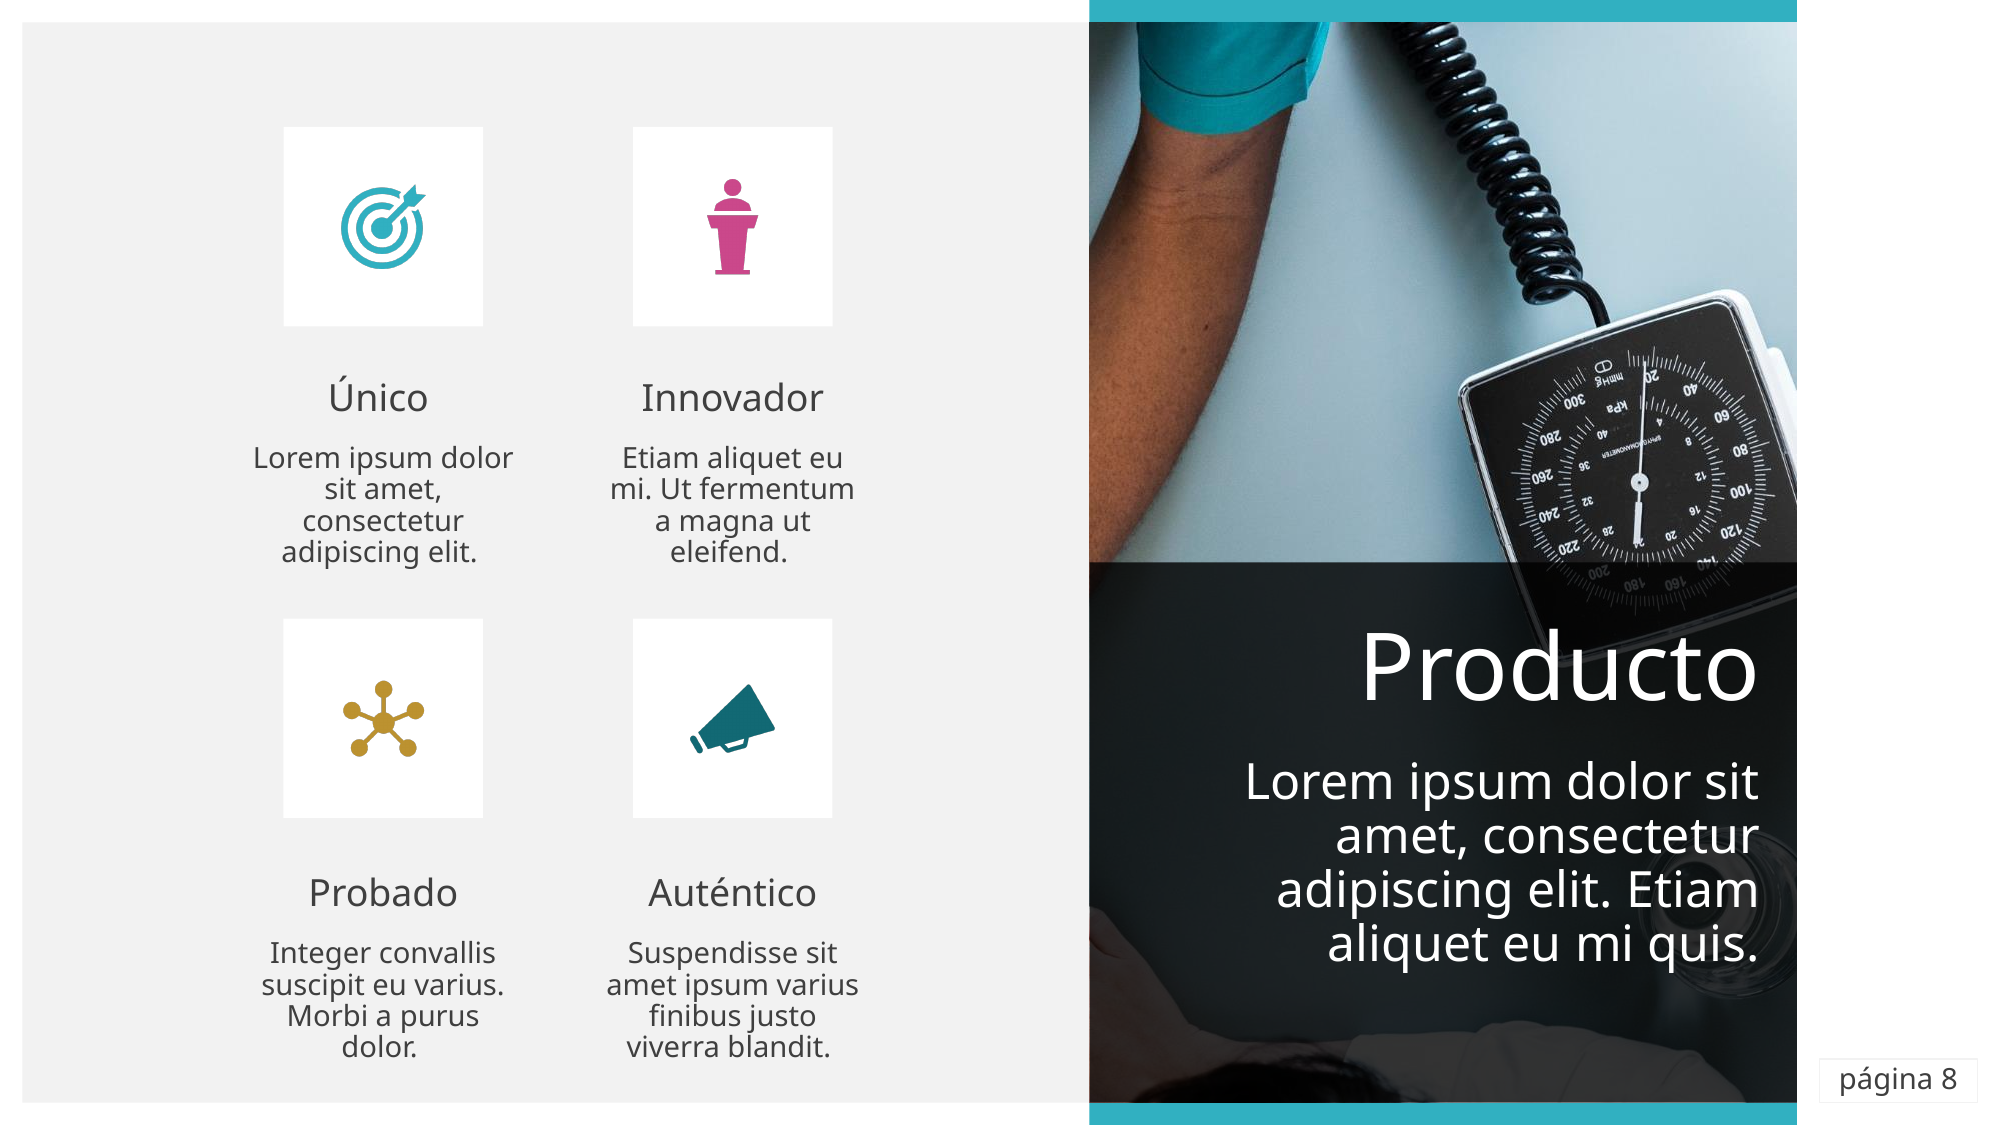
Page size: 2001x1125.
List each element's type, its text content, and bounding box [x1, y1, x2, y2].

list Innovador [600, 378, 866, 421]
list Probado [250, 874, 517, 916]
list Auténtico [600, 874, 866, 916]
list Lorem ipsum dolor sit amet, consectetur adipiscing elit. [250, 443, 517, 563]
picture [681, 175, 785, 278]
list Suspendisse sit amet ipsum varius finibus justo viverra blandit. [600, 938, 866, 1058]
picture [332, 175, 435, 278]
slide_number página ‹#› [1819, 1058, 1978, 1103]
picture [681, 667, 784, 770]
list Etiam aliquet eu mi. Ut fermentum a magna ut eleifend. [600, 443, 866, 563]
list Único [250, 378, 517, 421]
picture [1089, 22, 1798, 1103]
picture [331, 667, 435, 770]
list Integer convallis suscipit eu varius. Morbi a purus dolor. [250, 938, 517, 1058]
